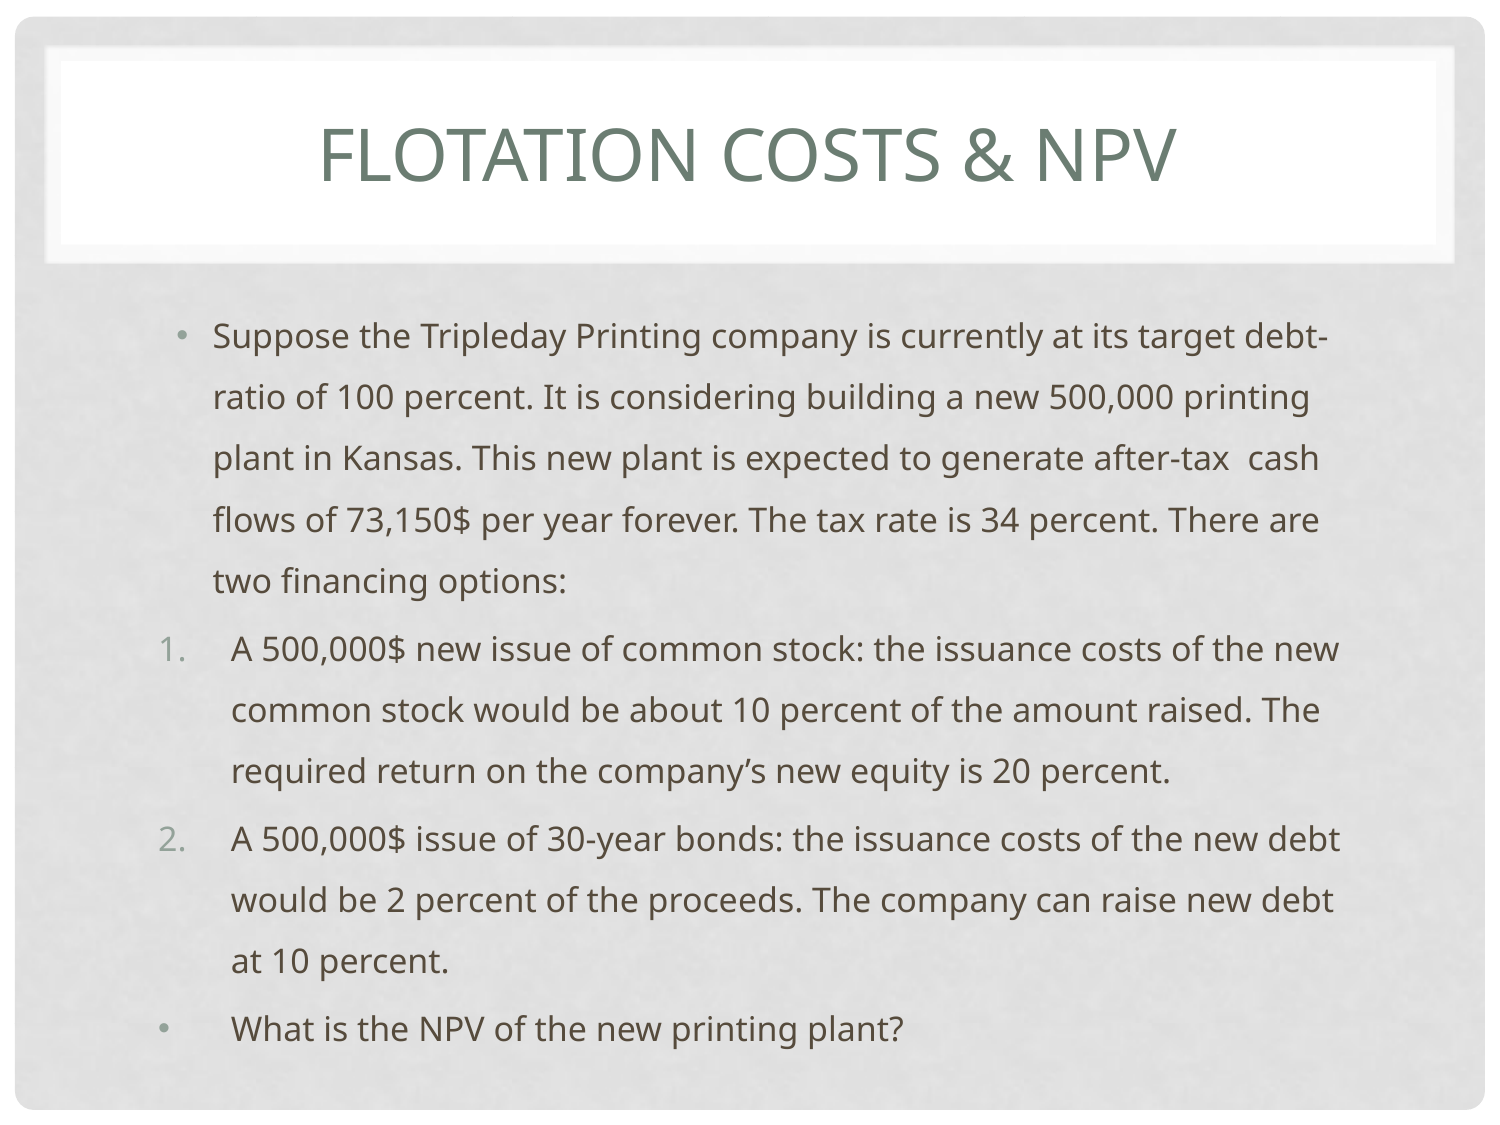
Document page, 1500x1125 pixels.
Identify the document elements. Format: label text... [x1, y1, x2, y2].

title Flotation Costs & NPV [69, 66, 1425, 238]
list Suppose the Tripleday Printing company is currently at its target debt-ratio of 100 percent. It is considering building a new 500,000 printing plant in Kansas. This new plant is expected to generate after-tax cash flows of 73,150$ per year forever. The tax rate is 34 percent. There are two financing options: A 500,000$ new issue of common stock: the issuance costs of the new common stock would be about 10 percent of the amount raised. The required return on the company’s new equity is 20 percent. A 500,000$ issue of 30-year bonds: the issuance costs of the new debt would be 2 percent of the proceeds. The company can raise new debt at 10 percent. What is the NPV of the new printing plant? [143, 286, 1359, 1083]
